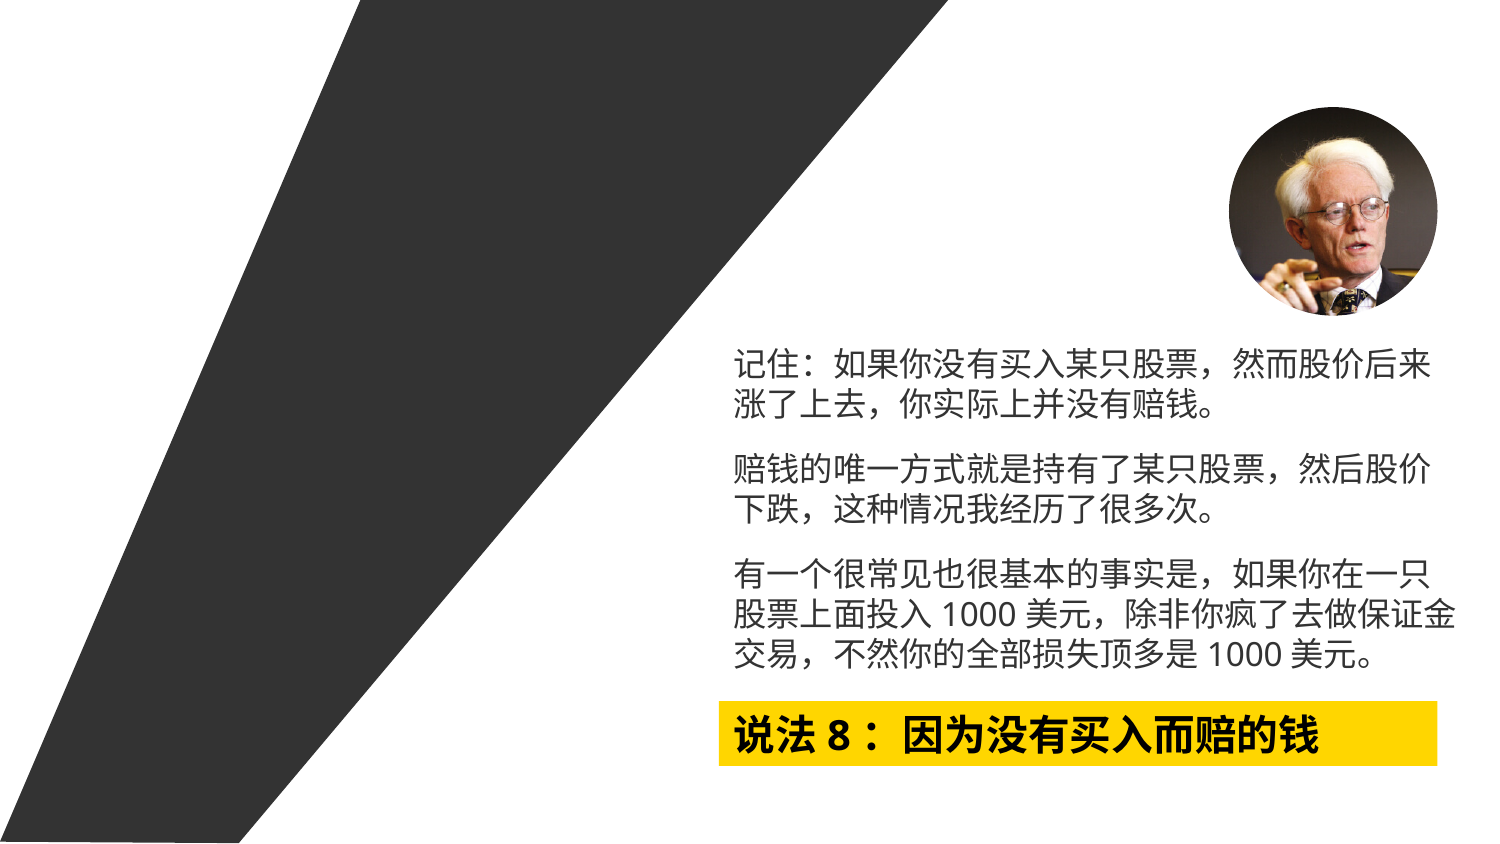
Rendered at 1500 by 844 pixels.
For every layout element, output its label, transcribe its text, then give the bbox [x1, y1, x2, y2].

text_box 记住：如果你没有买入某只股票，然而股价后来涨了上去，你实际上并没有赔钱。 赔钱的唯一方式就是持有了某只股票，然后股价下跌，这种情况我经历了很多次。 有一个很常见也很基本的事实是，如果你在一只股票上面投入1000美元，除非你疯了去做保证金交易，不然你的全部损失顶多是1000美元。 [717, 357, 1477, 659]
text_box 说法8：因为没有买入而赔的钱 [718, 701, 1438, 766]
picture [1228, 106, 1438, 316]
text_box [0, 0, 951, 844]
